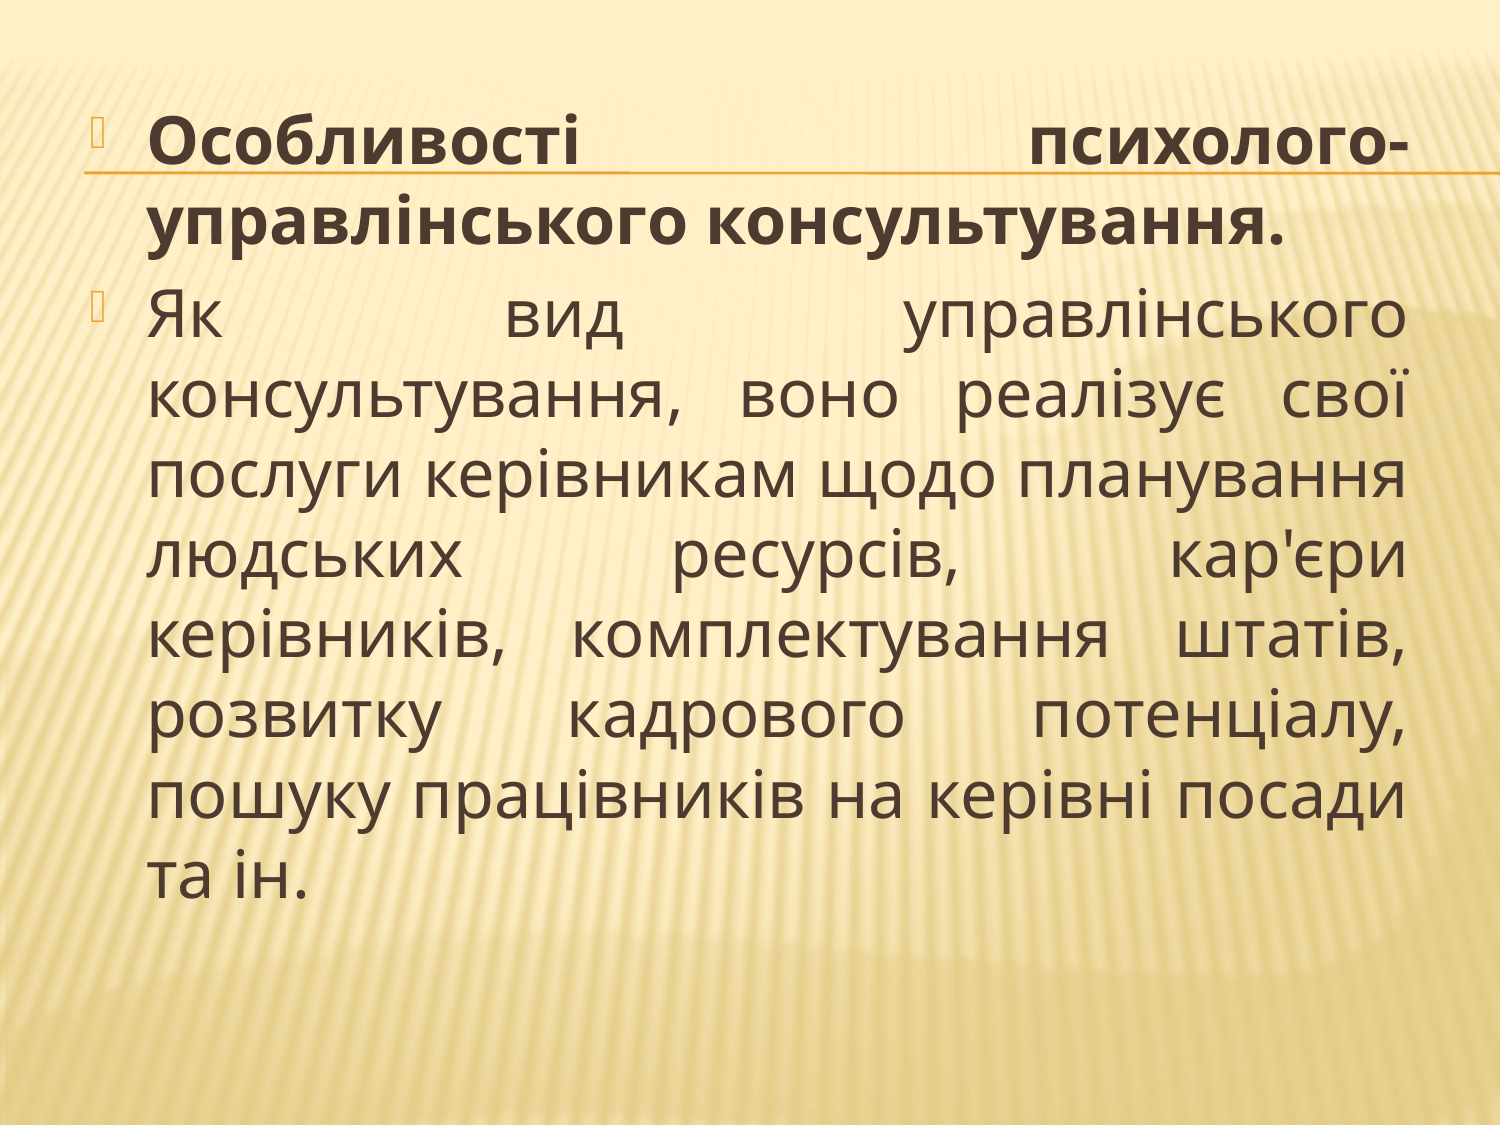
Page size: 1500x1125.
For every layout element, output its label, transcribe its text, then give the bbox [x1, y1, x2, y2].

list Особливості психолого-управлінського консультування. Як вид управлінського консультування, воно реалізує свої послуги керівникам щодо планування людських ресурсів, кар'єри керівників, комплектування штатів, розвитку кадрового потенціалу, пошуку працівників на керівні посади та ін. [75, 90, 1425, 1038]
